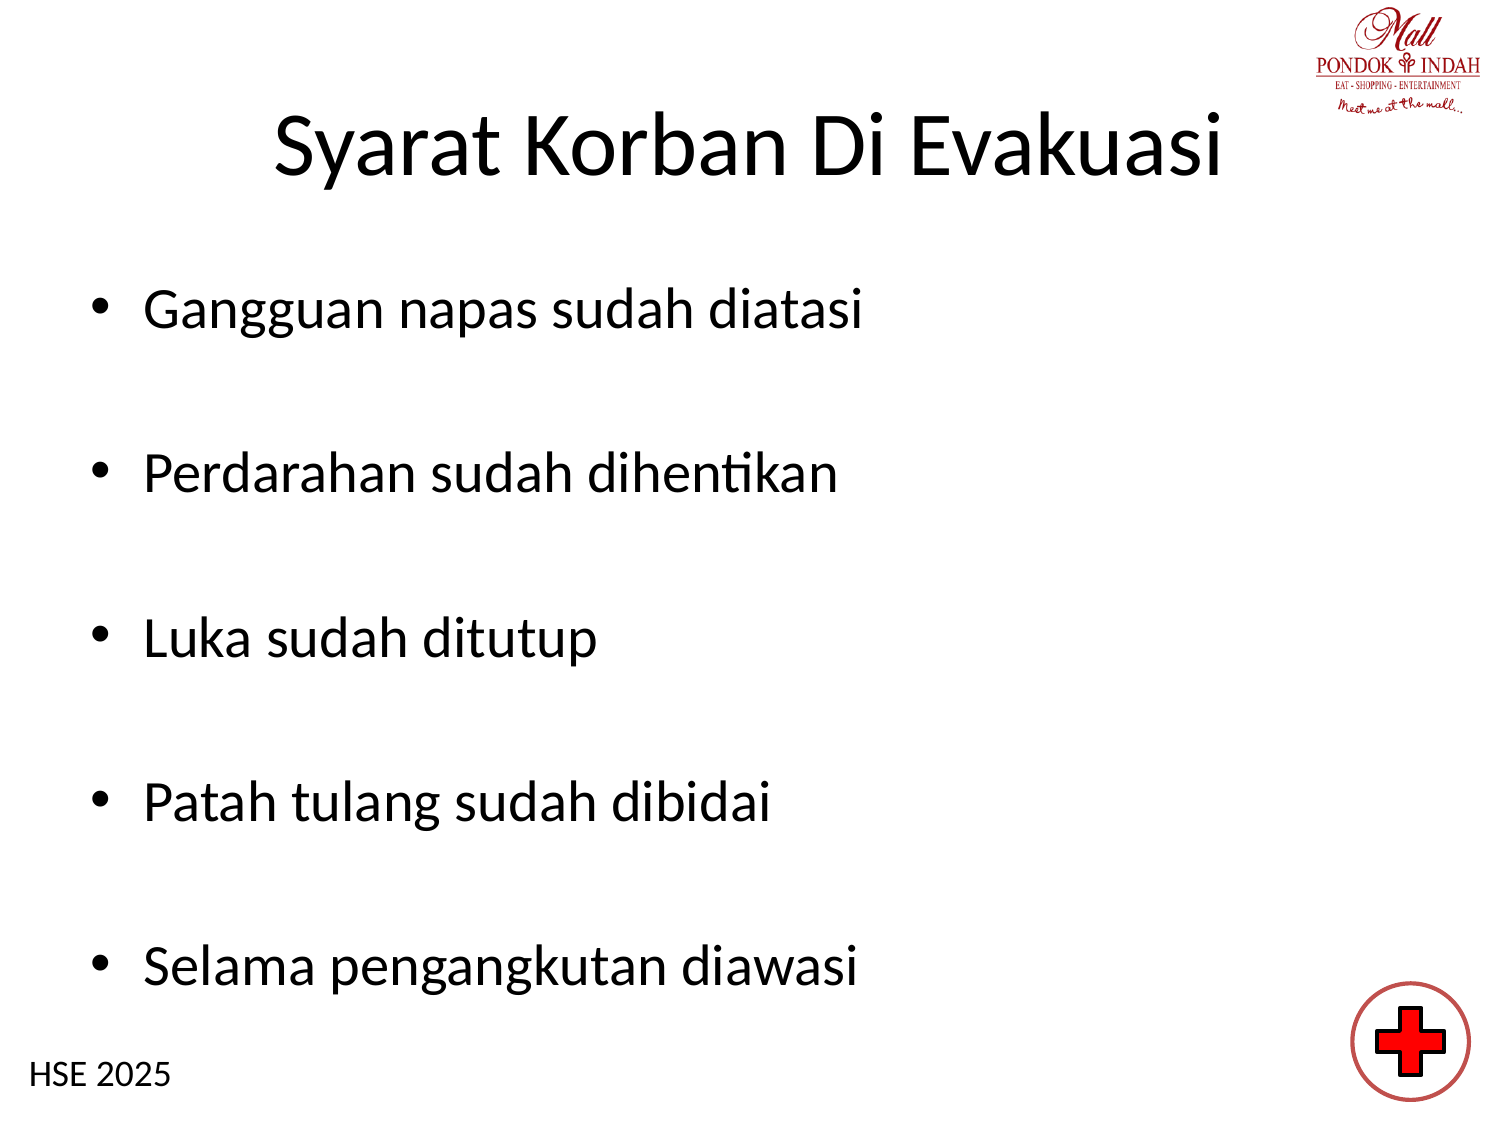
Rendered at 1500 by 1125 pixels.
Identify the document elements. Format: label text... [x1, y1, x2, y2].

list Gangguan napas sudah diatasi Perdarahan sudah dihentikan Luka sudah ditutup Patah tulang sudah dibidai Selama pengangkutan diawasi [75, 262, 1425, 1005]
title Syarat Korban Di Evakuasi [75, 45, 1425, 233]
picture [1316, 6, 1481, 114]
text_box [1352, 983, 1470, 1101]
text_box HSE 2025 [13, 1041, 187, 1102]
